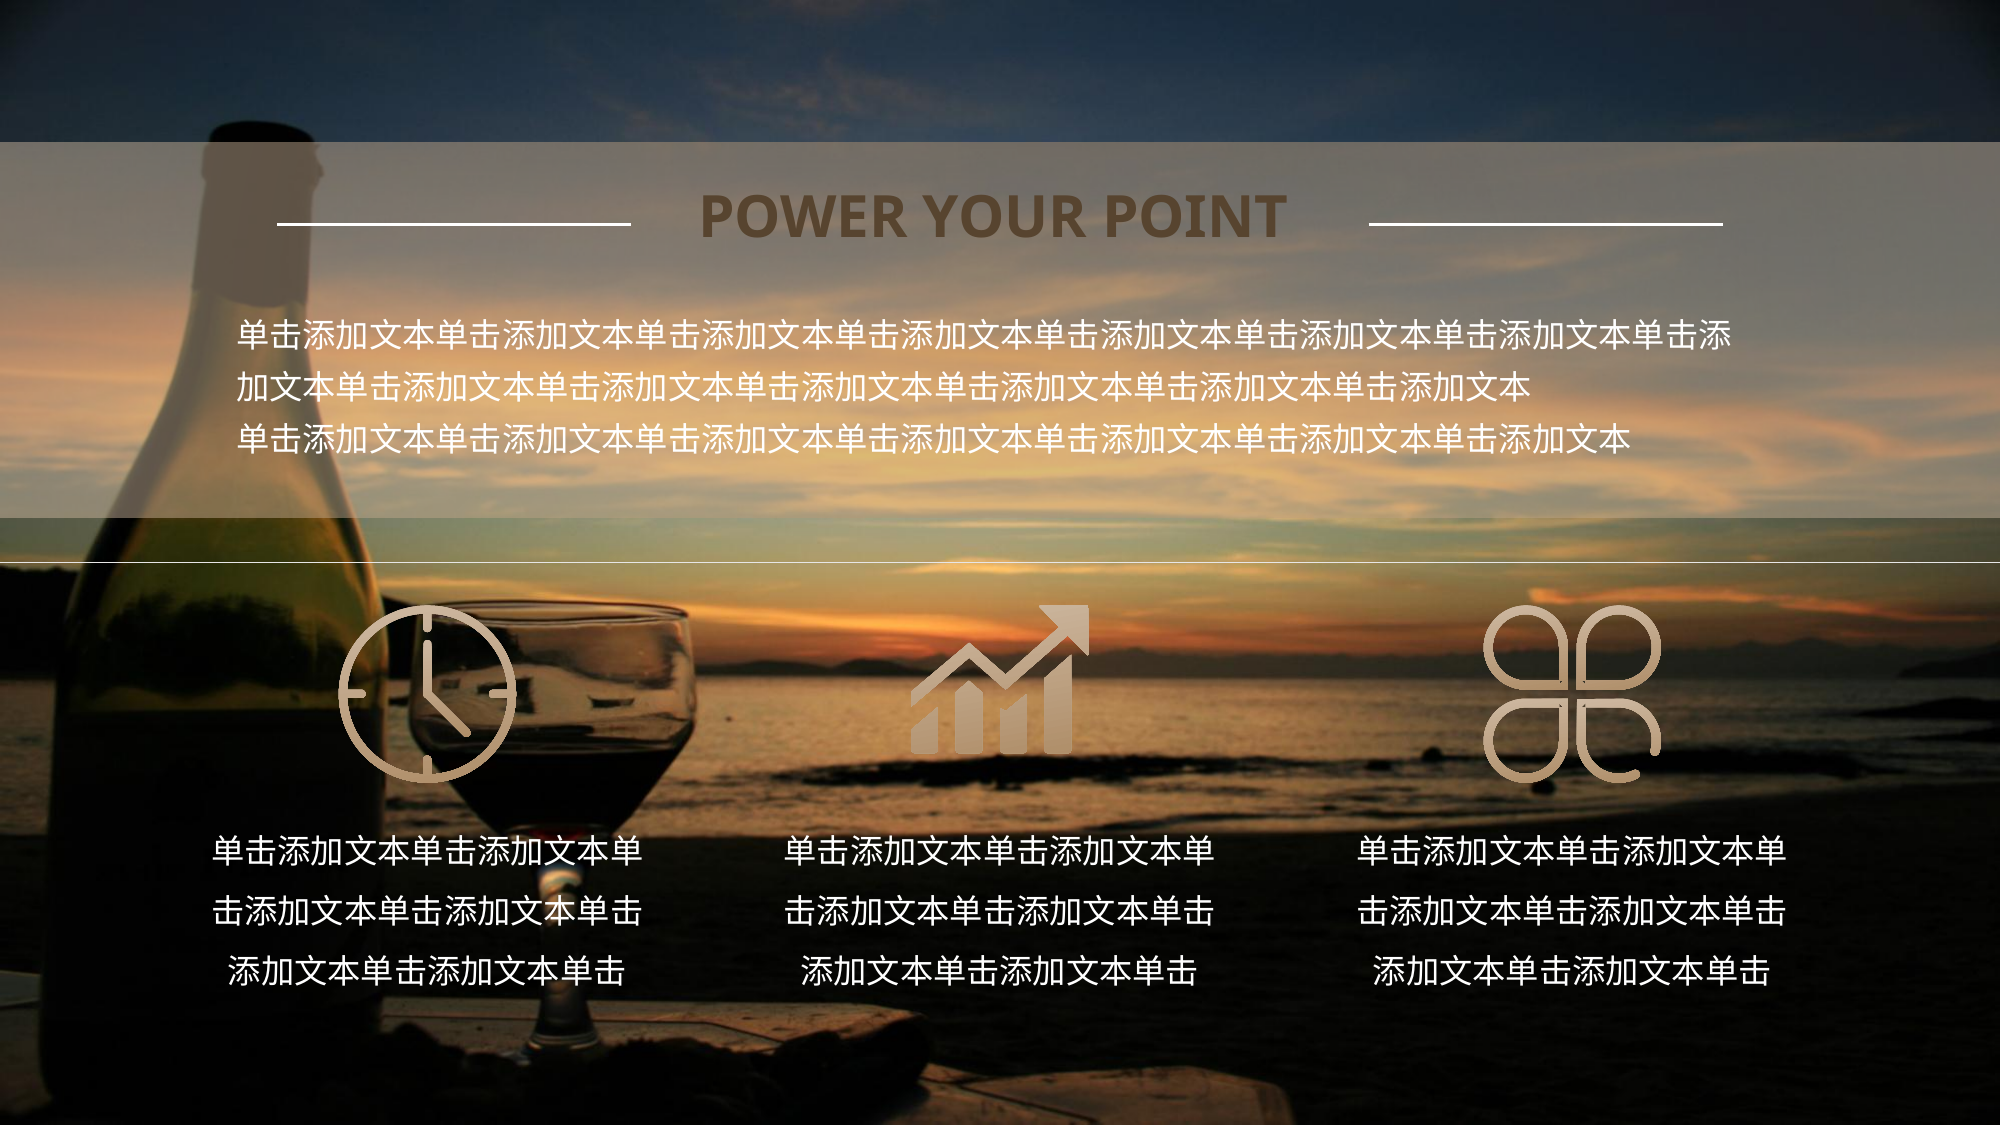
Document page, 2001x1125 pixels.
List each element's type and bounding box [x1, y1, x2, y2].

picture [0, 0, 2000, 562]
text_box [1483, 605, 1661, 783]
picture [0, 563, 2000, 1125]
text_box [338, 605, 517, 783]
